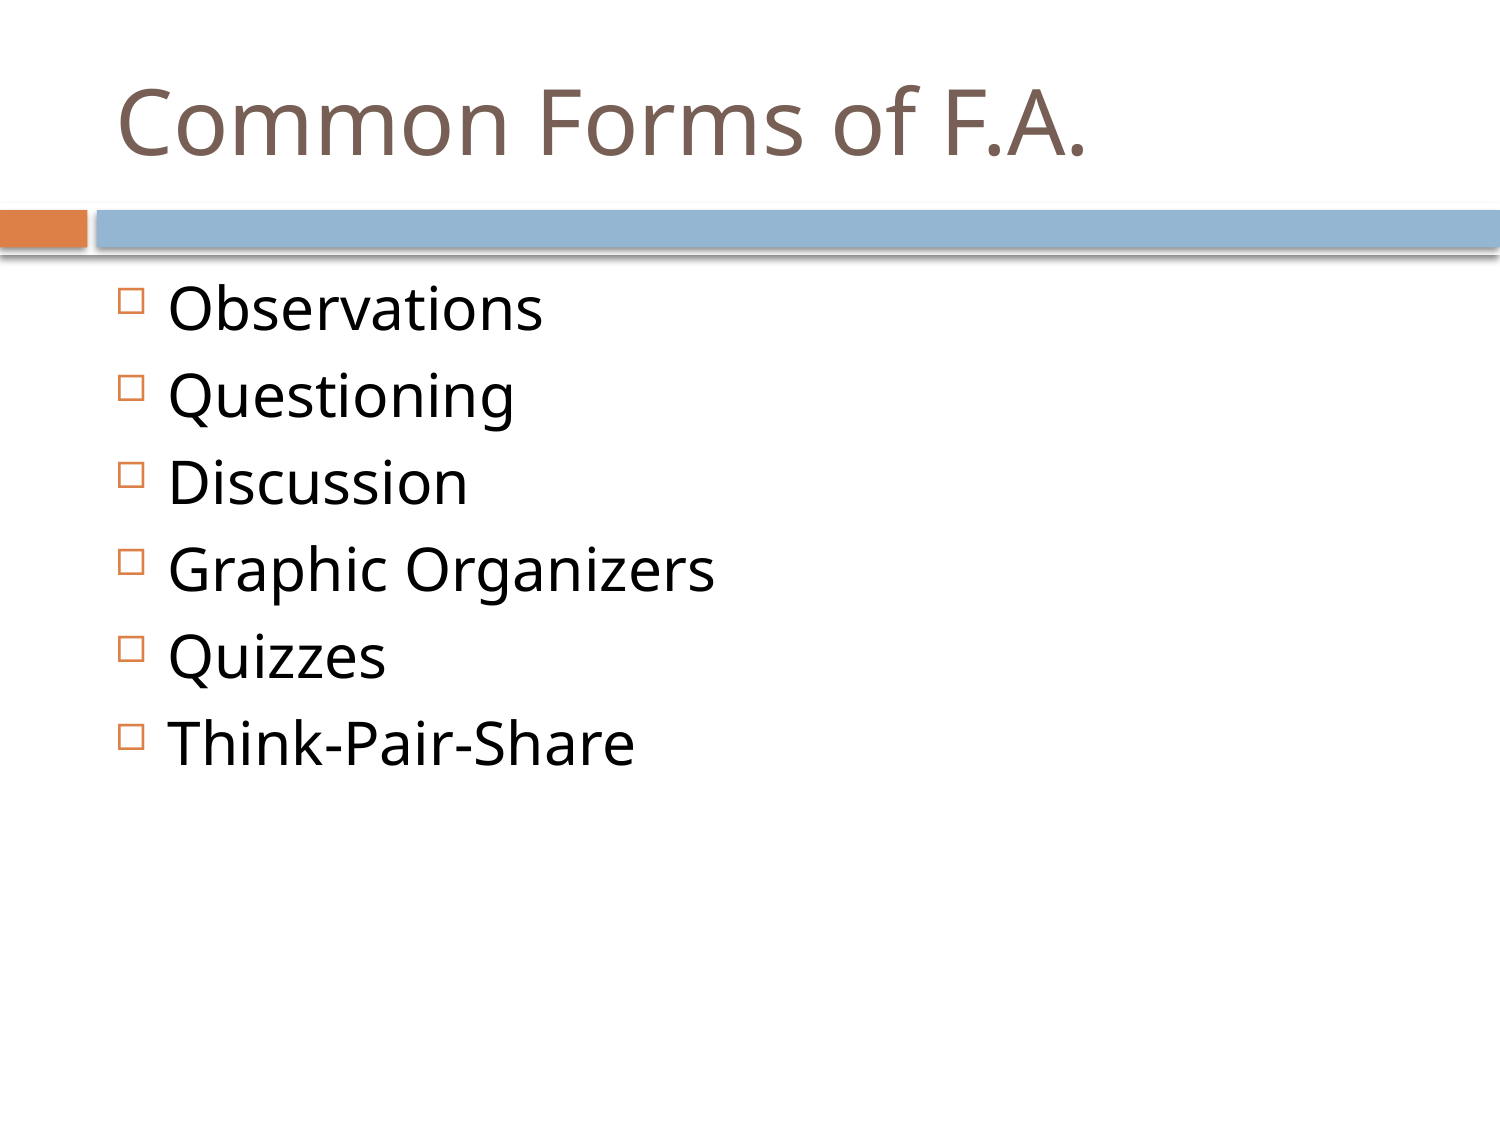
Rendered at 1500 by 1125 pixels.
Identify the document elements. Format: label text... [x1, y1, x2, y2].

list Observations Questioning Discussion Graphic Organizers Quizzes Think-Pair-Share [100, 262, 1438, 1000]
title Common Forms of F.A. [100, 37, 1438, 200]
